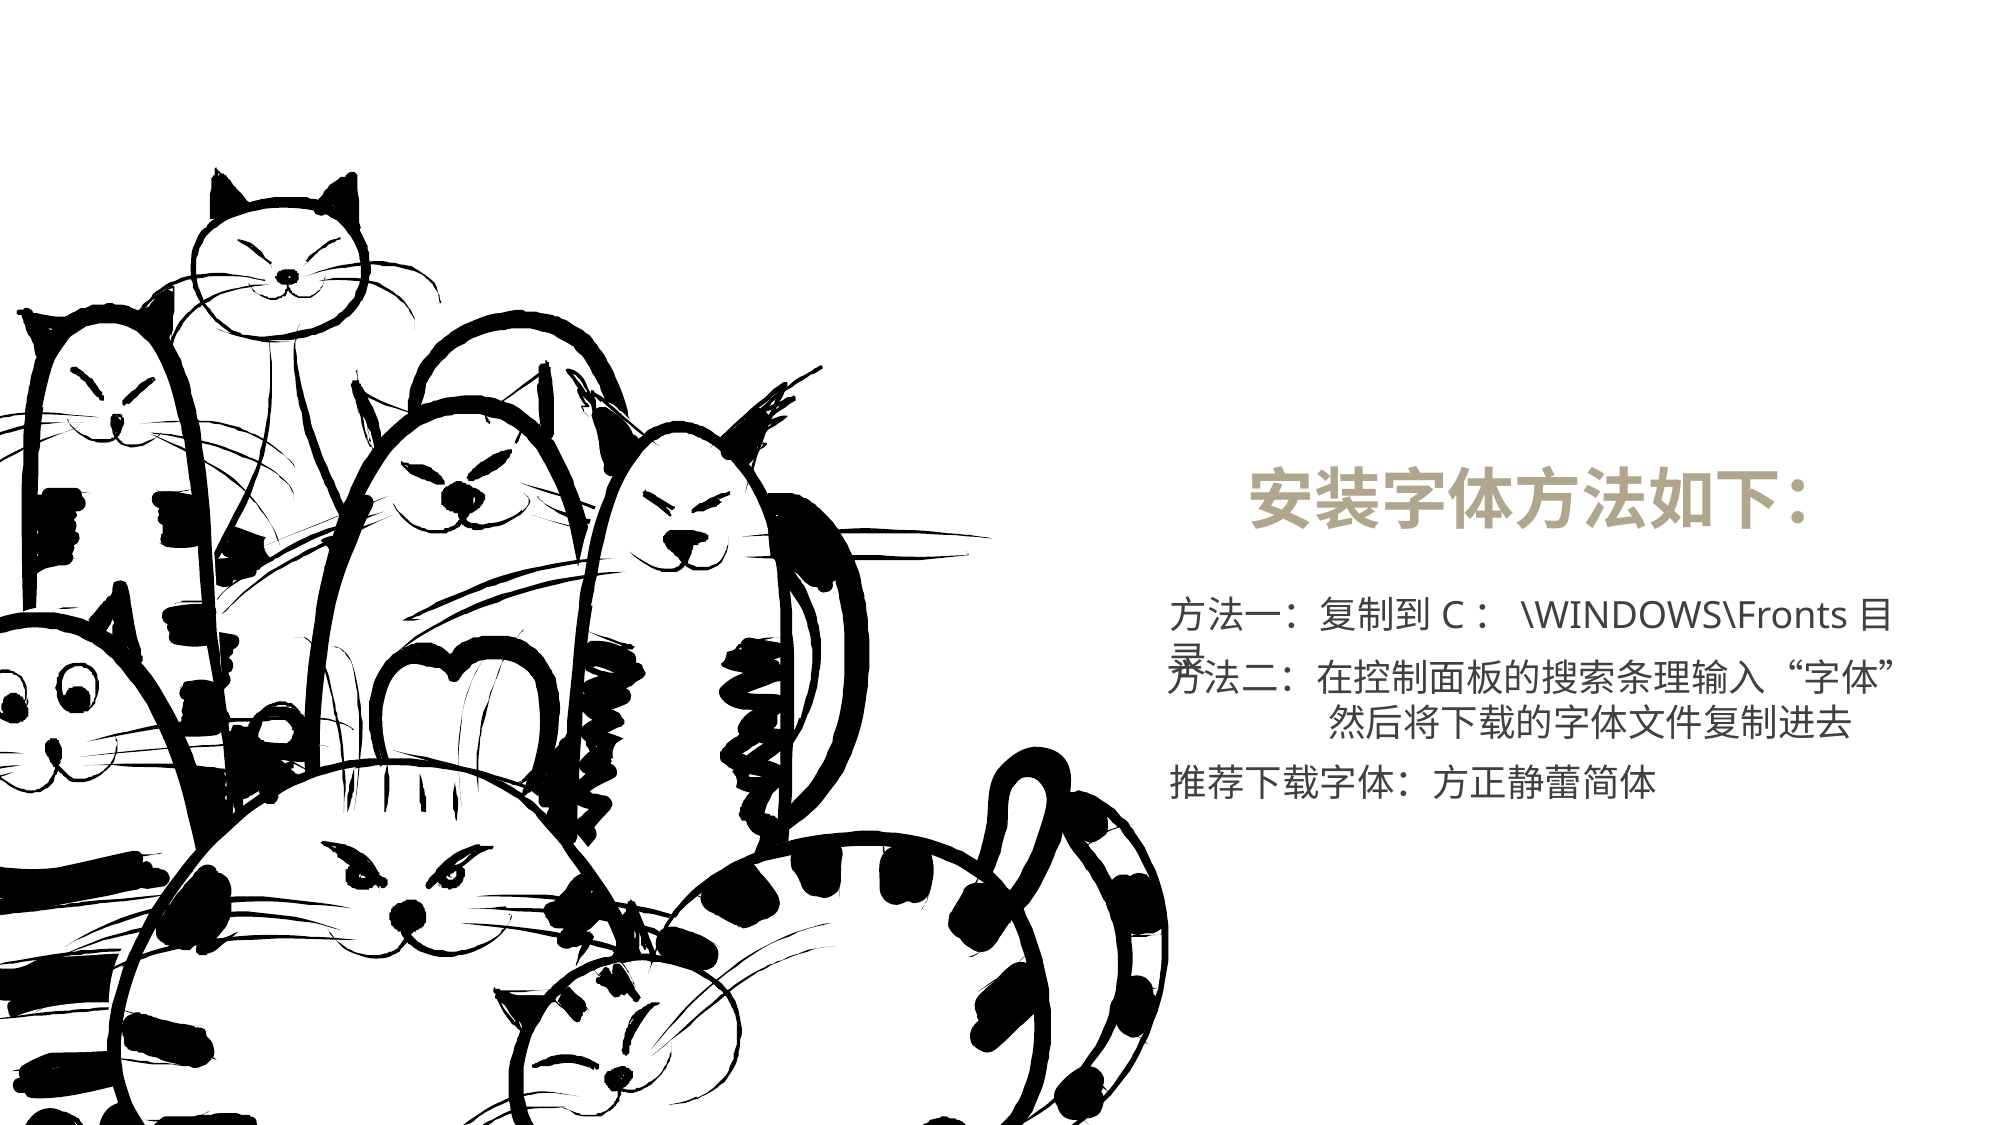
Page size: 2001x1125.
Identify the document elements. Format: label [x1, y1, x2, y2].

picture [0, 166, 1171, 1125]
text_box [1151, 449, 1947, 813]
